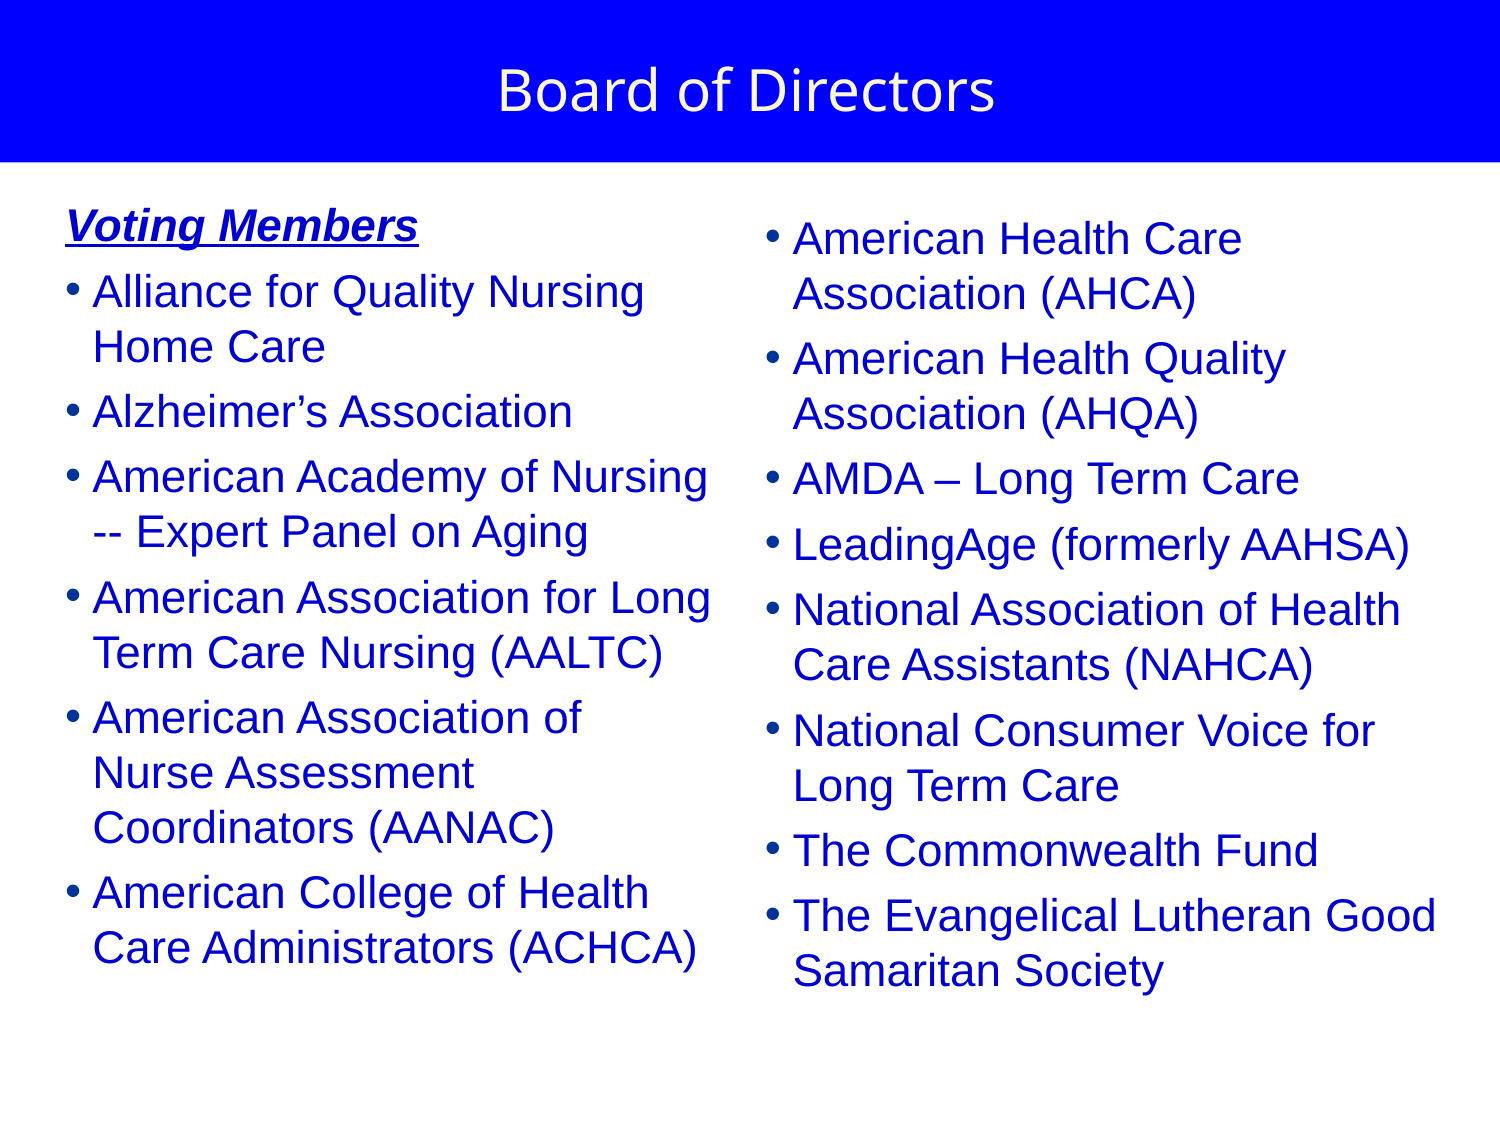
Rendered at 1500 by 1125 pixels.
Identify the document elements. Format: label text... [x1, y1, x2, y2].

list Voting Members Alliance for Quality Nursing Home Care Alzheimer’s Association American Academy of Nursing -- Expert Panel on Aging American Association for Long Term Care Nursing (AALTC) American Association of Nurse Assessment Coordinators (AANAC) American College of Health Care Administrators (ACHCA) [49, 187, 738, 1051]
list American Health Care Association (AHCA) American Health Quality Association (AHQA) AMDA – Long Term Care LeadingAge (formerly AAHSA) National Association of Health Care Assistants (NAHCA) National Consumer Voice for Long Term Care The Commonwealth Fund The Evangelical Lutheran Good Samaritan Society [749, 199, 1463, 1063]
title Board of Directors [0, 0, 1500, 163]
